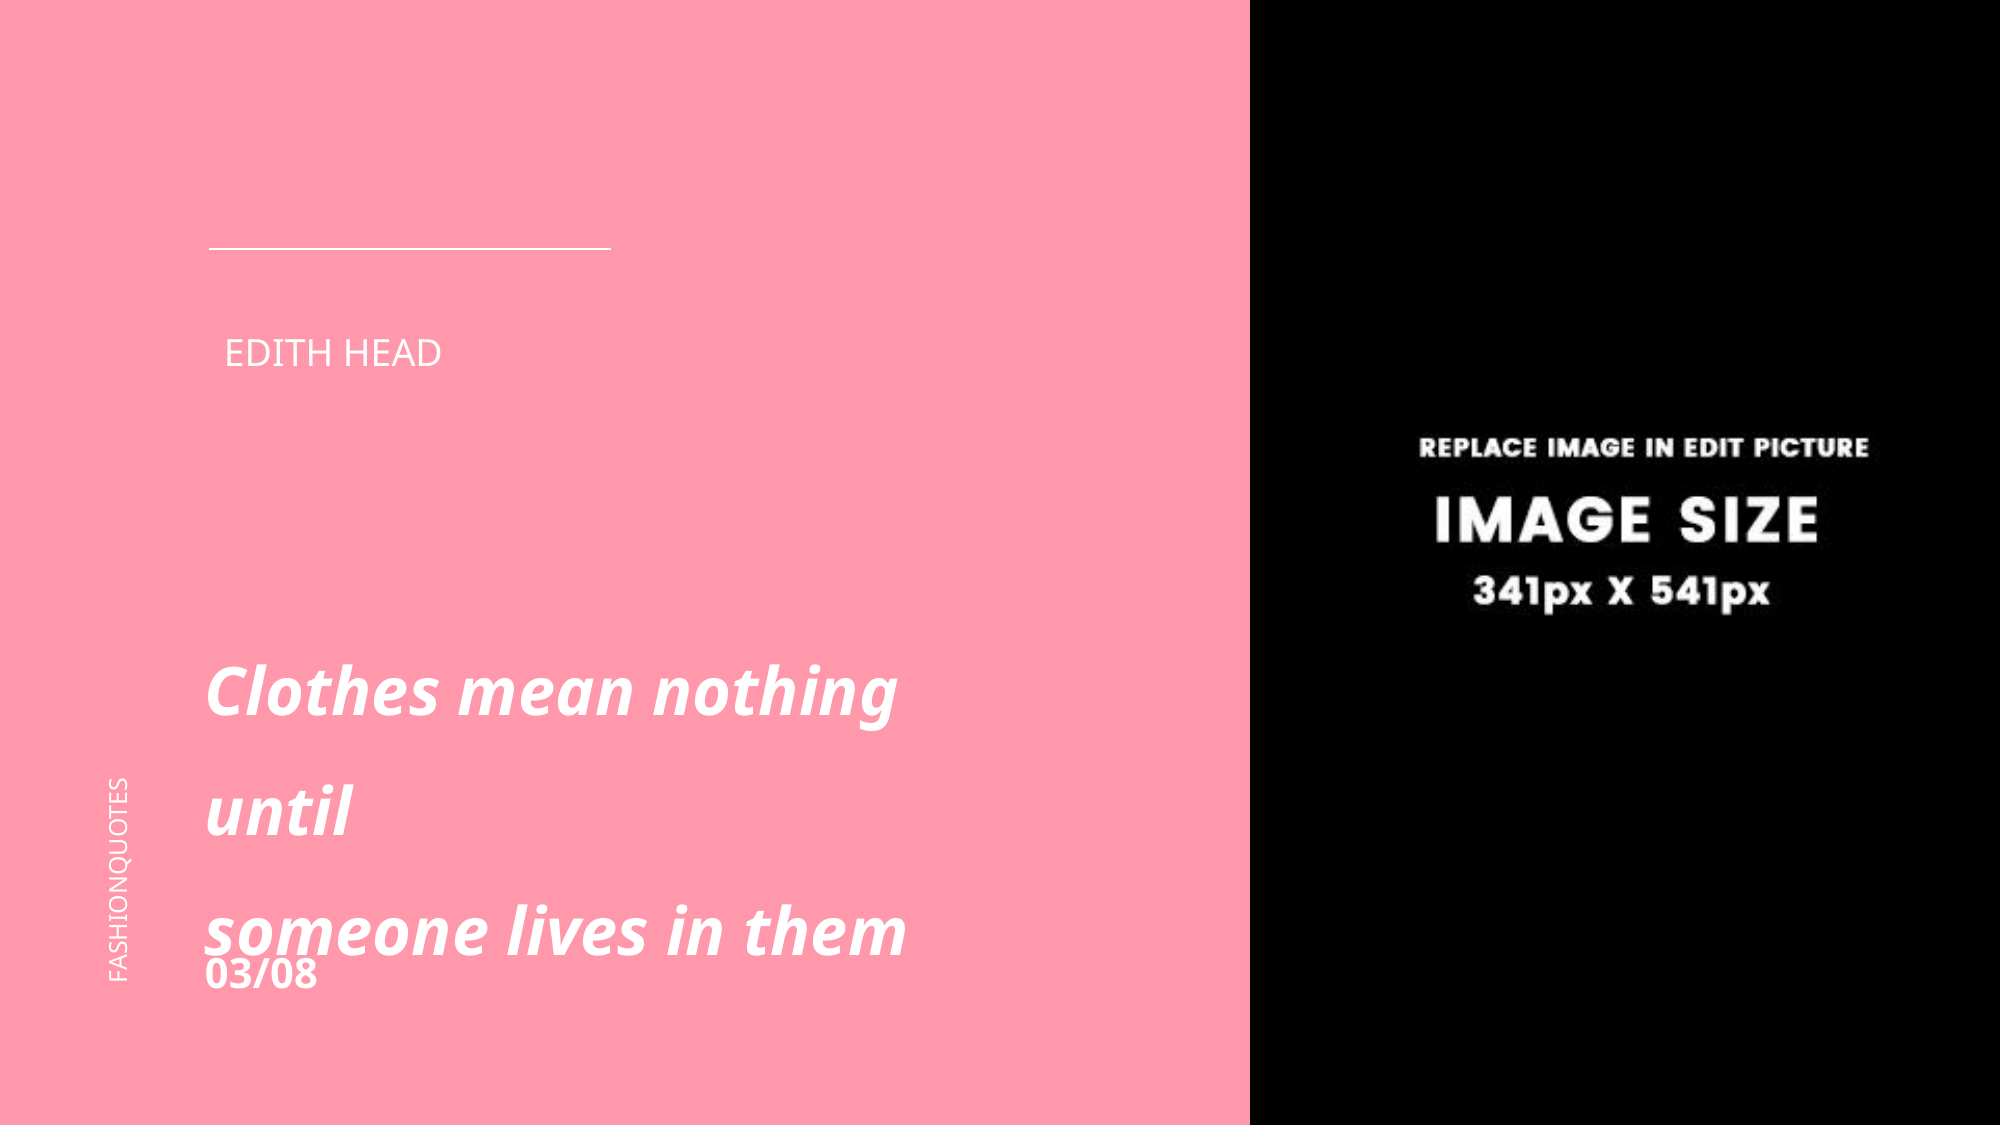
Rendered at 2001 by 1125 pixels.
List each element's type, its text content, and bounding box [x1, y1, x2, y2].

picture [1249, 0, 2000, 1125]
text_box FASHIONQUOTES [94, 574, 140, 999]
text_box Clothes mean nothing until someone lives in them [189, 601, 1059, 844]
text_box EDITH HEAD [208, 321, 611, 383]
text_box 03/08 [190, 939, 410, 1006]
